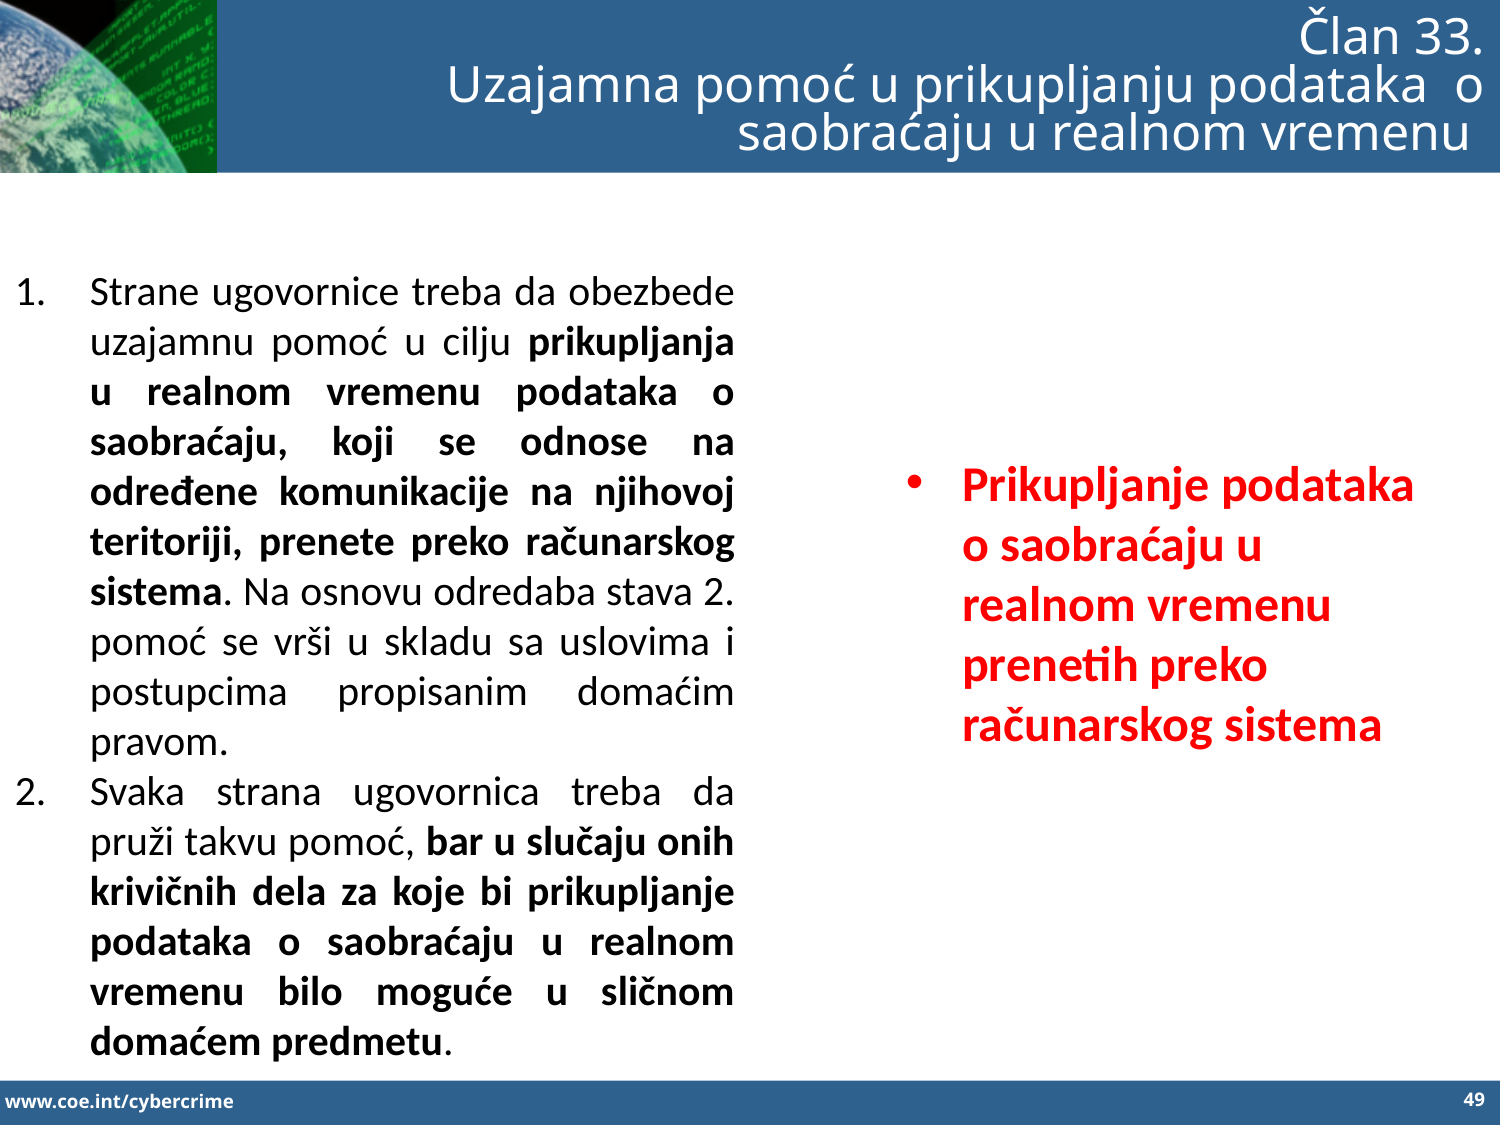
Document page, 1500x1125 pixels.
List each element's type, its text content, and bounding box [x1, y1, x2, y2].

text_box Prikupljanje podataka o saobraćaju u realnom vremenu prenetih preko računarskog sistema [891, 443, 1440, 759]
picture [0, 1, 217, 173]
text_box Strane ugovornice treba da obezbede uzajamnu pomoć u cilju prikupljanja u realnom vremenu podataka o saobraćaju, koji se odnose na određene komunikacije na njihovoj teritoriji, prenete preko računarskog sistema. Na osnovu odredaba stava 2. pomoć se vrši u skladu sa uslovima i postupcima propisanim domaćim pravom. Svaka strana ugovornica treba da pruži takvu pomoć, bar u slučaju onih krivičnih dela za koje bi prikupljanje podataka o saobraćaju u realnom vremenu bilo moguće u sličnom domaćem predmetu. [0, 256, 750, 1072]
text_box Član 33. Uzajamna pomoć u prikupljanju podataka o saobraćaju u realnom vremenu [311, 12, 1500, 165]
slide_number 49 [1149, 1079, 1500, 1125]
